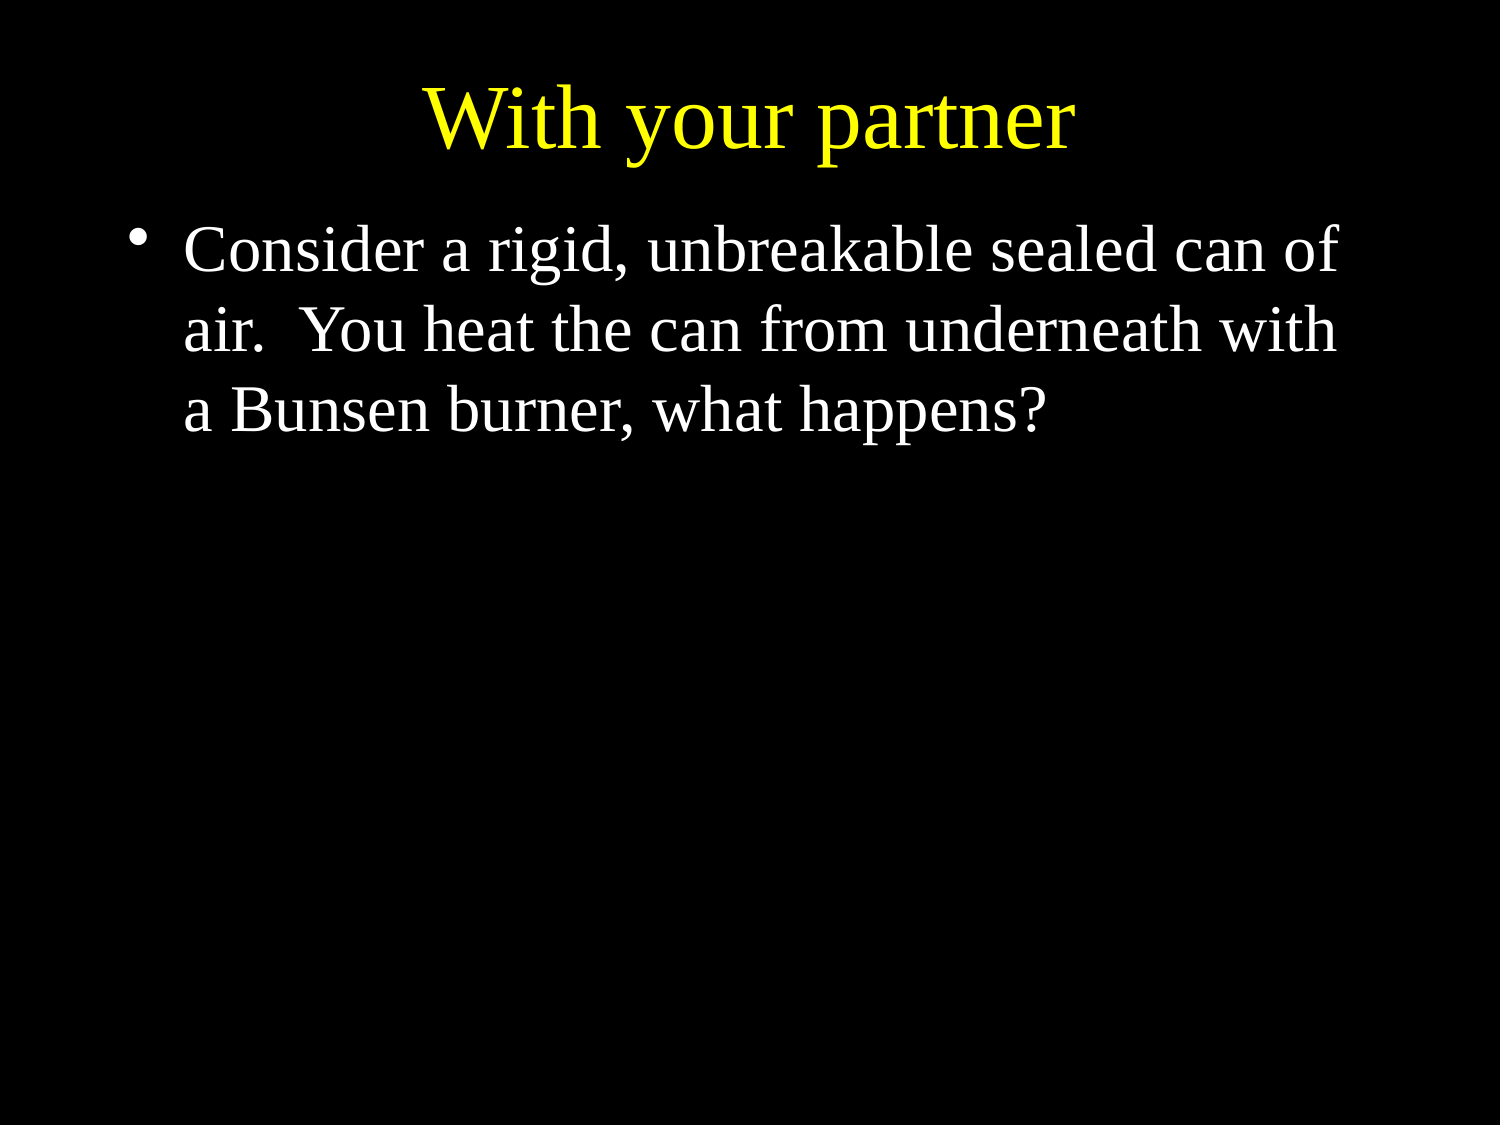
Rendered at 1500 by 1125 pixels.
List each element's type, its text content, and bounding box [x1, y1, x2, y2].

list Consider a rigid, unbreakable sealed can of air. You heat the can from underneath with a Bunsen burner, what happens? [112, 197, 1388, 873]
title With your partner [112, 17, 1388, 197]
